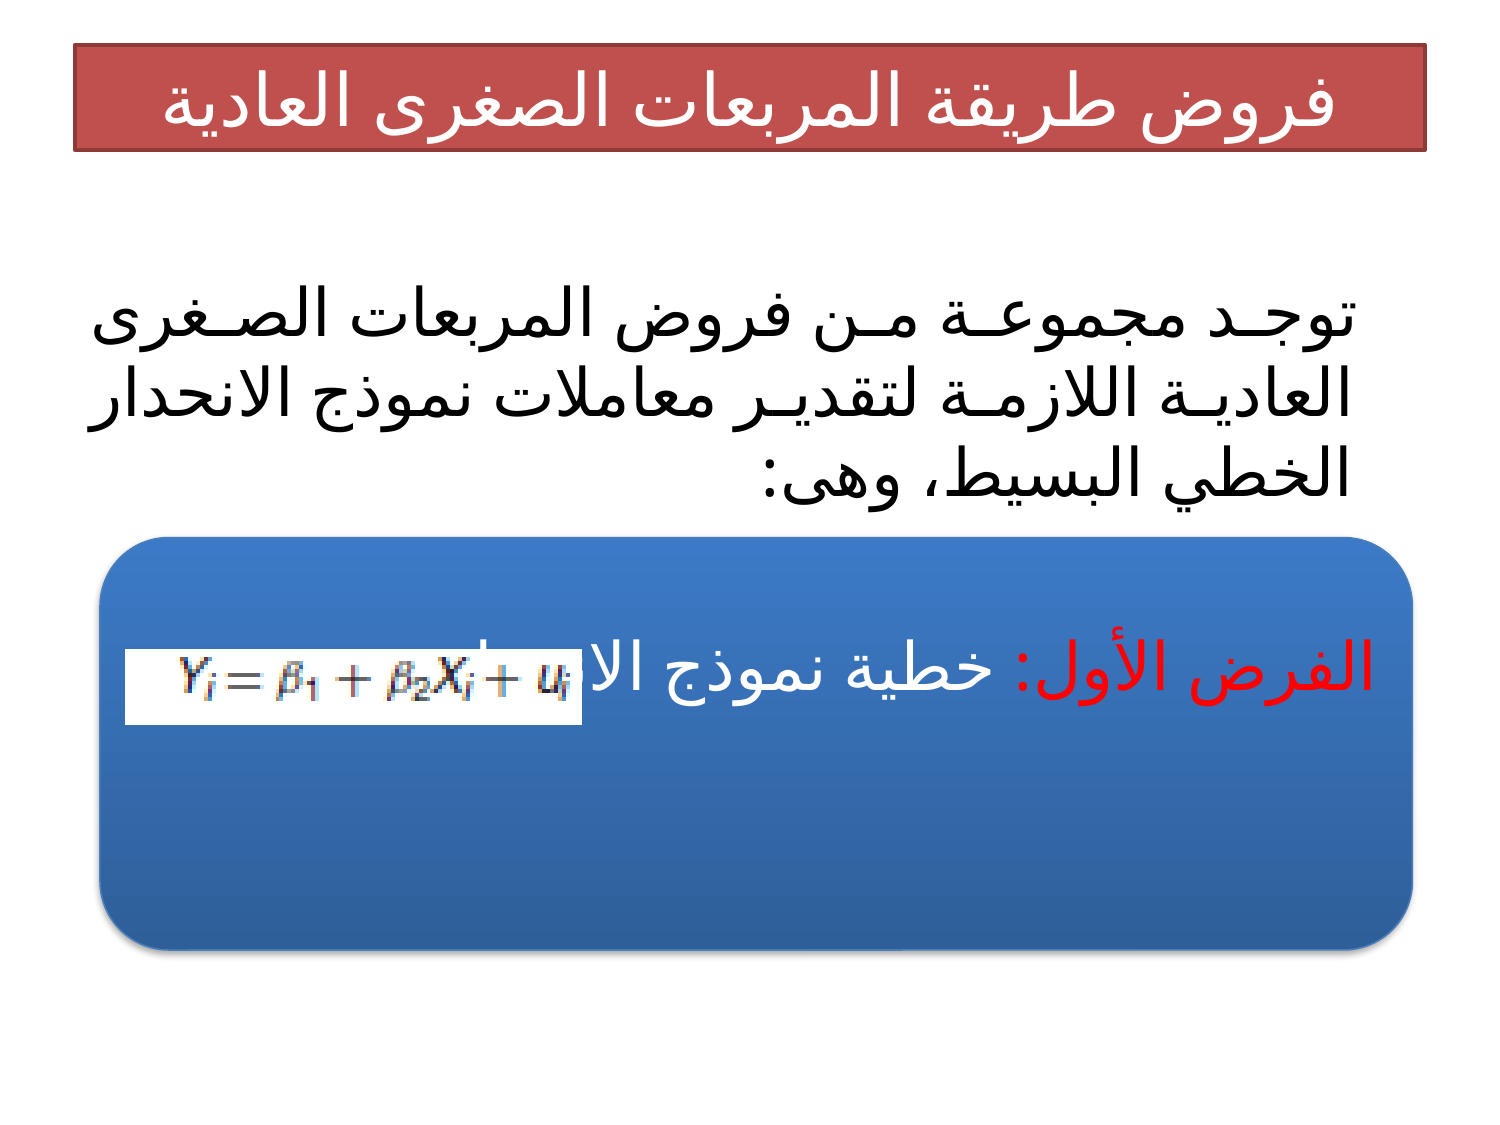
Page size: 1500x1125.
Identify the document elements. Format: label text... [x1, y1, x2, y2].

picture [124, 649, 582, 726]
text_box فروض طريقة المربعات الصغرى العادية [73, 43, 1427, 152]
list توجد مجموعة من فروض المربعات الصغرى العادية اللازمة لتقدير معاملات نموذج الانحدار الخطي البسيط، وهى: [75, 262, 1425, 1005]
text_box الفرض الأول: خطية نموذج الانحدار [99, 536, 1414, 951]
